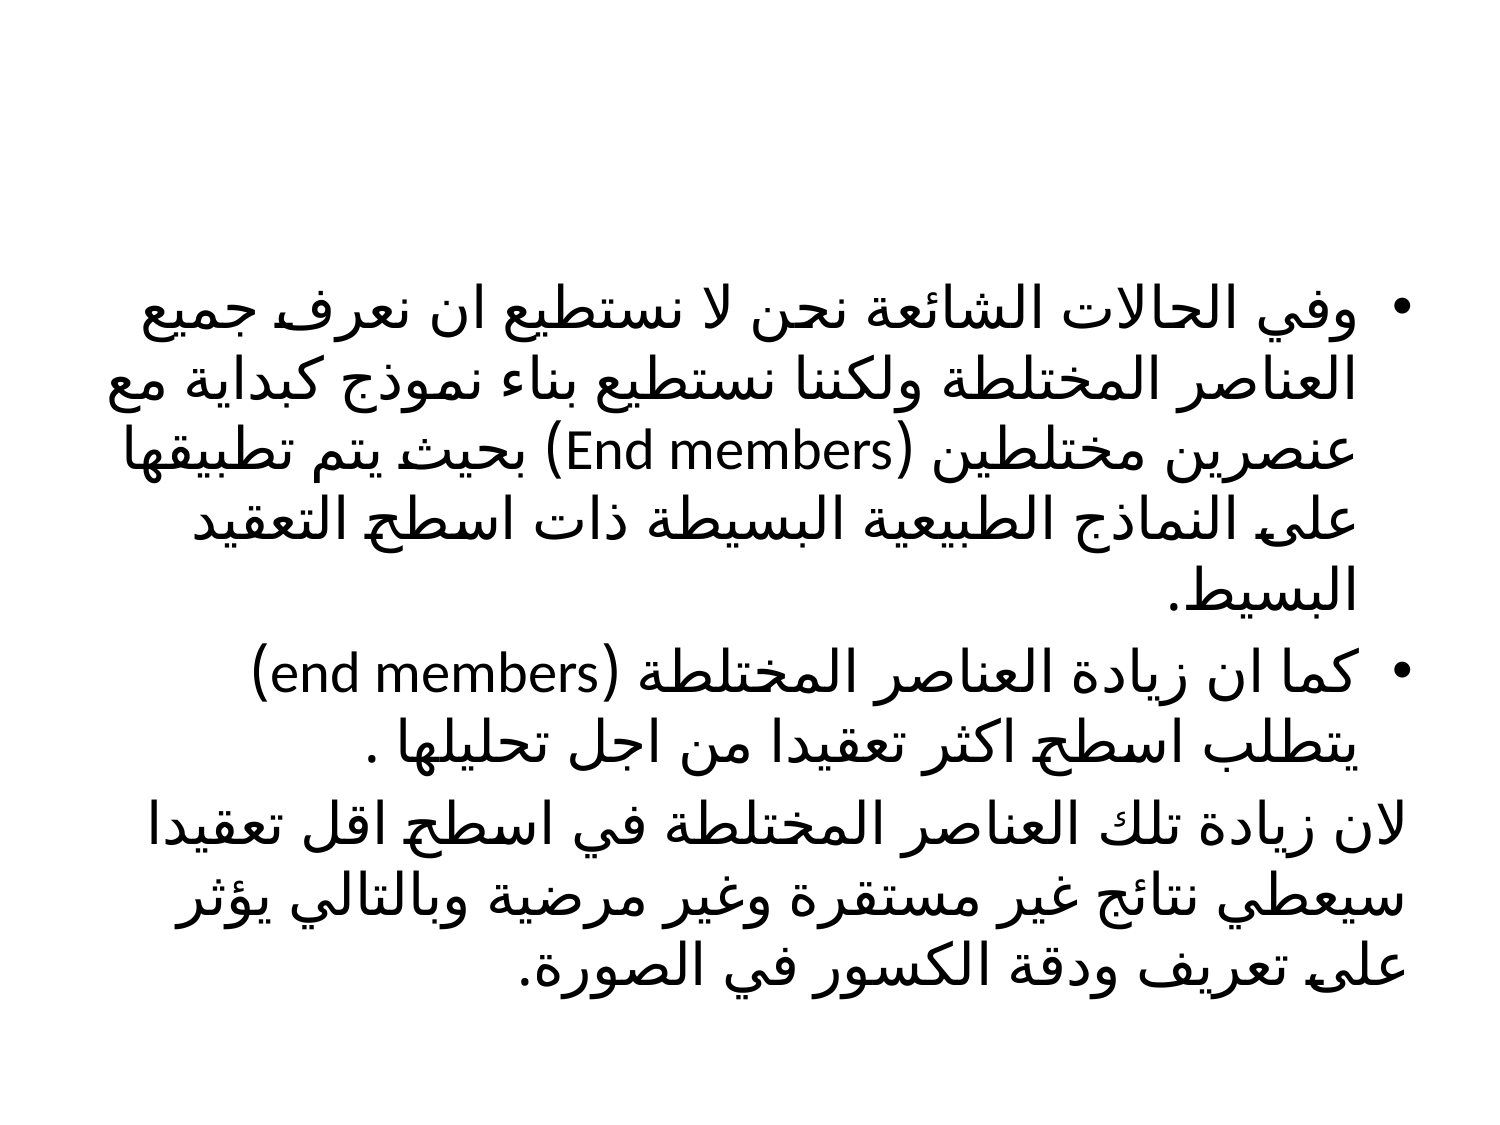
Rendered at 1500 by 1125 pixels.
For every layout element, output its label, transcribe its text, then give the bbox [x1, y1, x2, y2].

list وفي الحالات الشائعة نحن لا نستطيع ان نعرف جميع العناصر المختلطة ولكننا نستطيع بناء نموذج كبداية مع عنصرين مختلطين (End members) بحيث يتم تطبيقها على النماذج الطبيعية البسيطة ذات اسطح التعقيد البسيط. كما ان زيادة العناصر المختلطة (end members) يتطلب اسطح اكثر تعقيدا من اجل تحليلها . لان زيادة تلك العناصر المختلطة في اسطح اقل تعقيدا سيعطي نتائج غير مستقرة وغير مرضية وبالتالي يؤثر على تعريف ودقة الكسور في الصورة. [75, 262, 1425, 1005]
